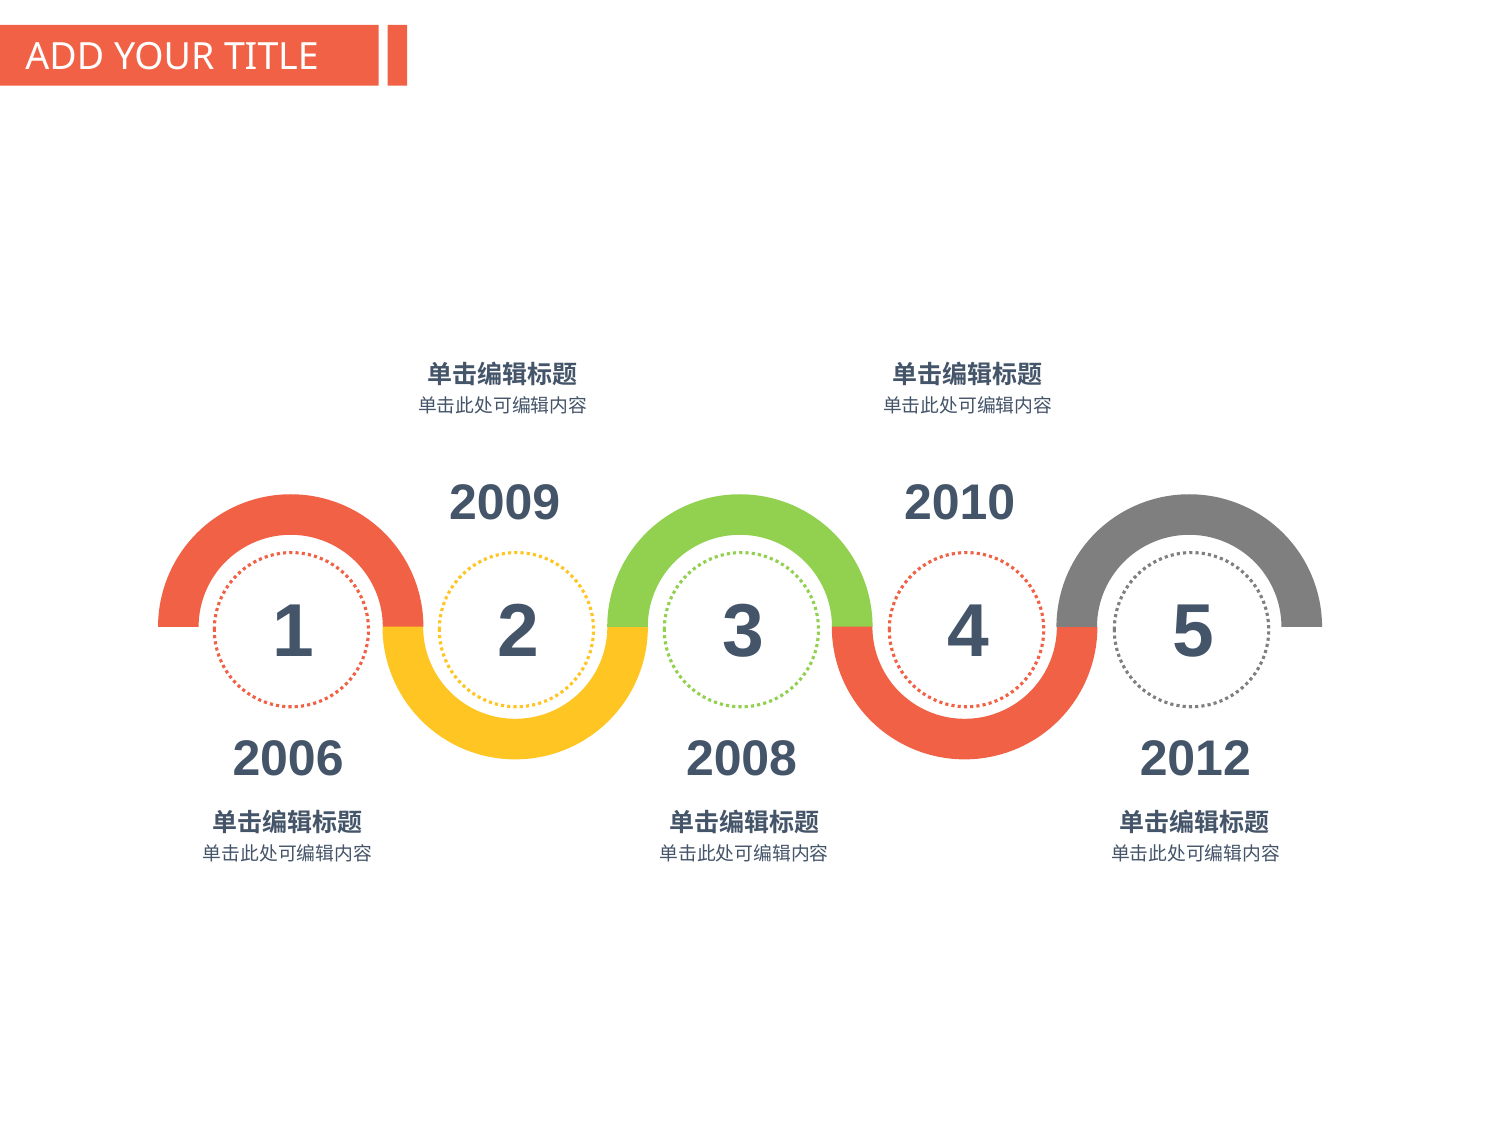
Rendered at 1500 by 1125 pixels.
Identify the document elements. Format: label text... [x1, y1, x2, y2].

text_box 2008 [685, 725, 798, 786]
text_box 4 [889, 552, 1044, 707]
text_box 单击编辑标题 [382, 358, 623, 389]
text_box [382, 626, 648, 760]
text_box 单击编辑标题 [1074, 806, 1316, 837]
text_box 1 [214, 552, 369, 707]
text_box 单击此处可编辑内容 [172, 841, 402, 864]
text_box [387, 24, 408, 86]
text_box 2 [439, 552, 594, 707]
text_box 单击此处可编辑内容 [387, 393, 618, 416]
text_box 单击编辑标题 [847, 358, 1088, 389]
text_box 2010 [904, 469, 1016, 530]
text_box 单击此处可编辑内容 [1080, 841, 1311, 864]
text_box 单击编辑标题 [623, 806, 865, 837]
text_box [158, 494, 424, 627]
text_box [1056, 494, 1323, 627]
text_box [831, 626, 1098, 760]
text_box [0, 24, 10, 86]
text_box [368, 24, 379, 86]
text_box 单击此处可编辑内容 [852, 393, 1083, 416]
text_box 2006 [232, 725, 344, 786]
text_box 2009 [448, 469, 561, 530]
text_box 单击此处可编辑内容 [629, 841, 859, 864]
text_box ADD YOUR TITLE HERE [10, 24, 368, 130]
text_box 3 [664, 552, 819, 707]
text_box 2012 [1139, 725, 1251, 786]
text_box 单击编辑标题 [167, 806, 408, 837]
text_box [607, 494, 873, 627]
text_box 5 [1114, 552, 1269, 707]
